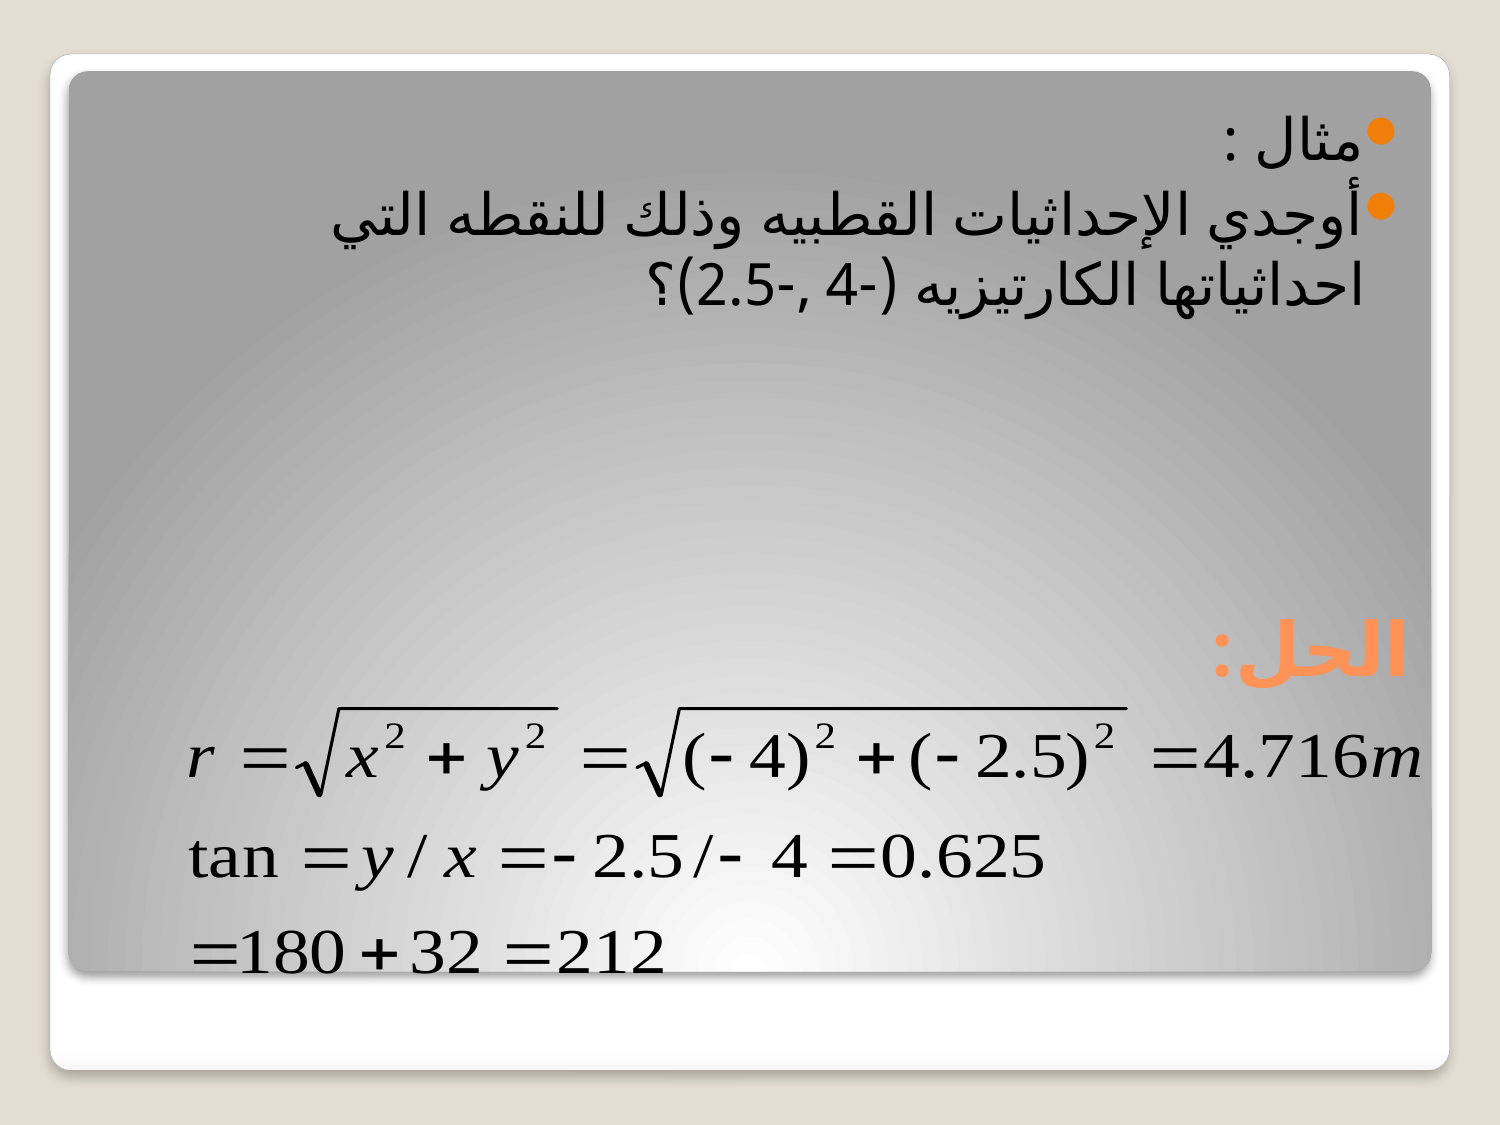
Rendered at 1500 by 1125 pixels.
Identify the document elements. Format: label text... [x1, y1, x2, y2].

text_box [175, 691, 1439, 990]
title الحل: [82, 574, 1425, 879]
list مثال : أوجدي الإحداثيات القطبيه وذلك للنقطه التي احداثياتها الكارتيزيه (-4 ,-2.5)؟ [82, 86, 1425, 539]
